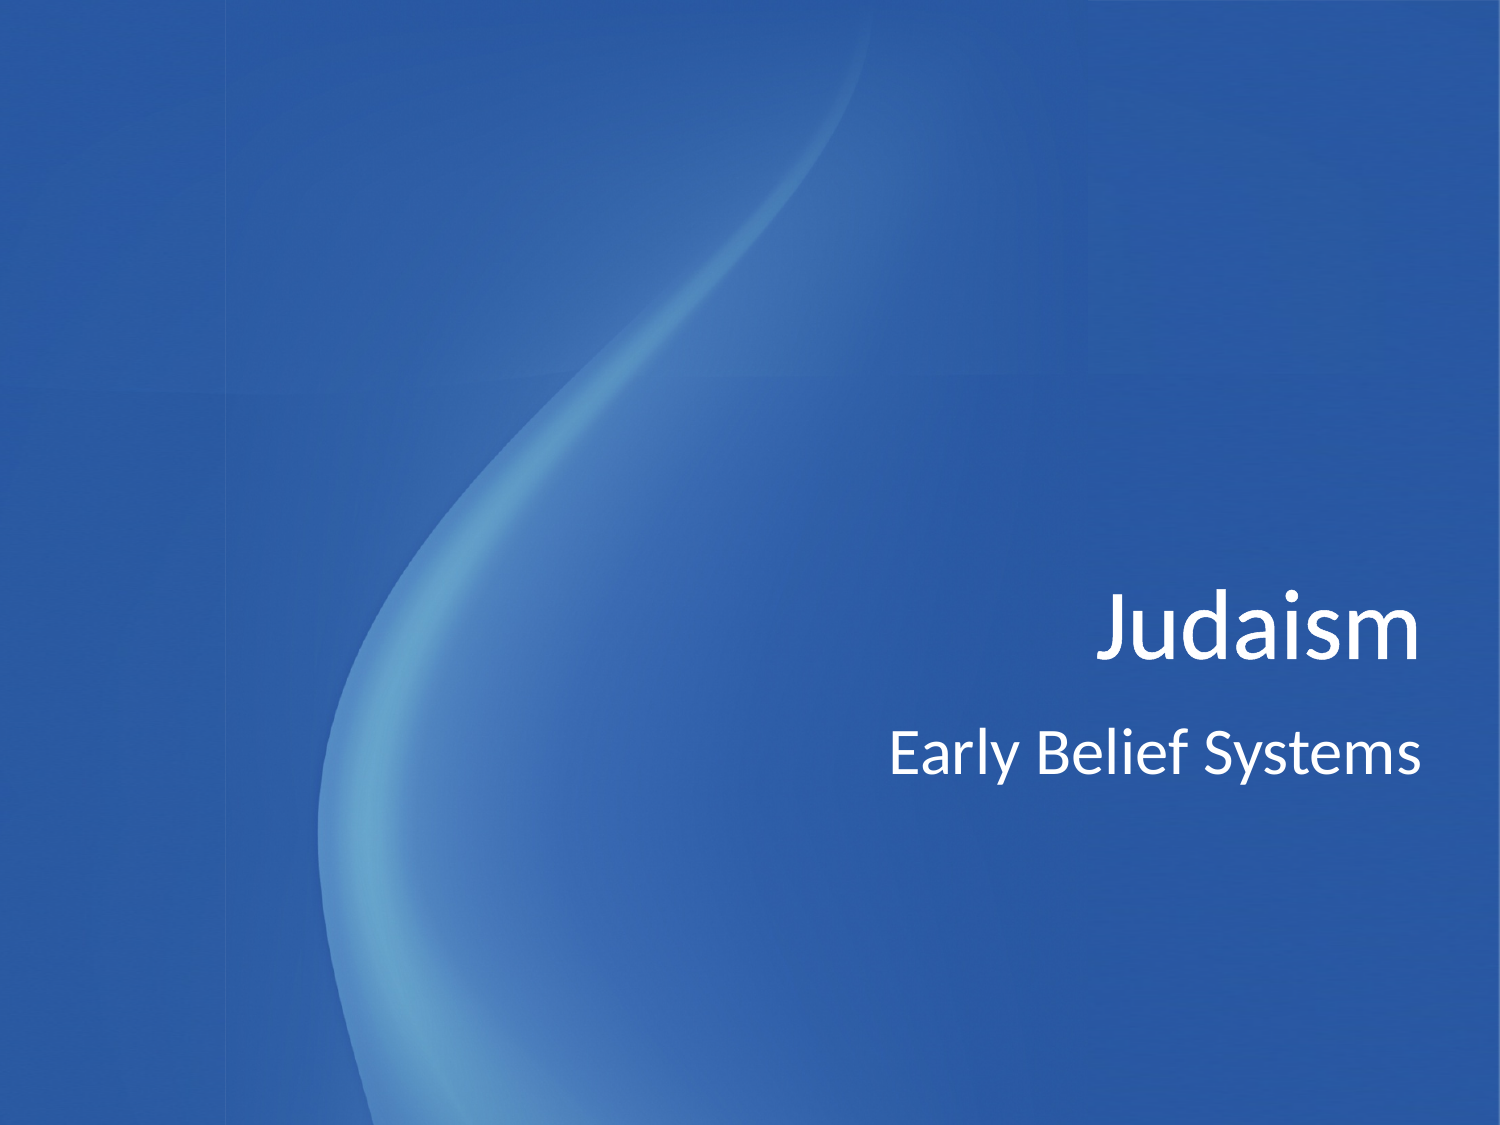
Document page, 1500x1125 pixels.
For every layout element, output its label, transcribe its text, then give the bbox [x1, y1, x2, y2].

picture [0, 0, 1499, 1125]
title Judaism [487, 537, 1438, 699]
subtitle Early Belief Systems [487, 699, 1438, 913]
